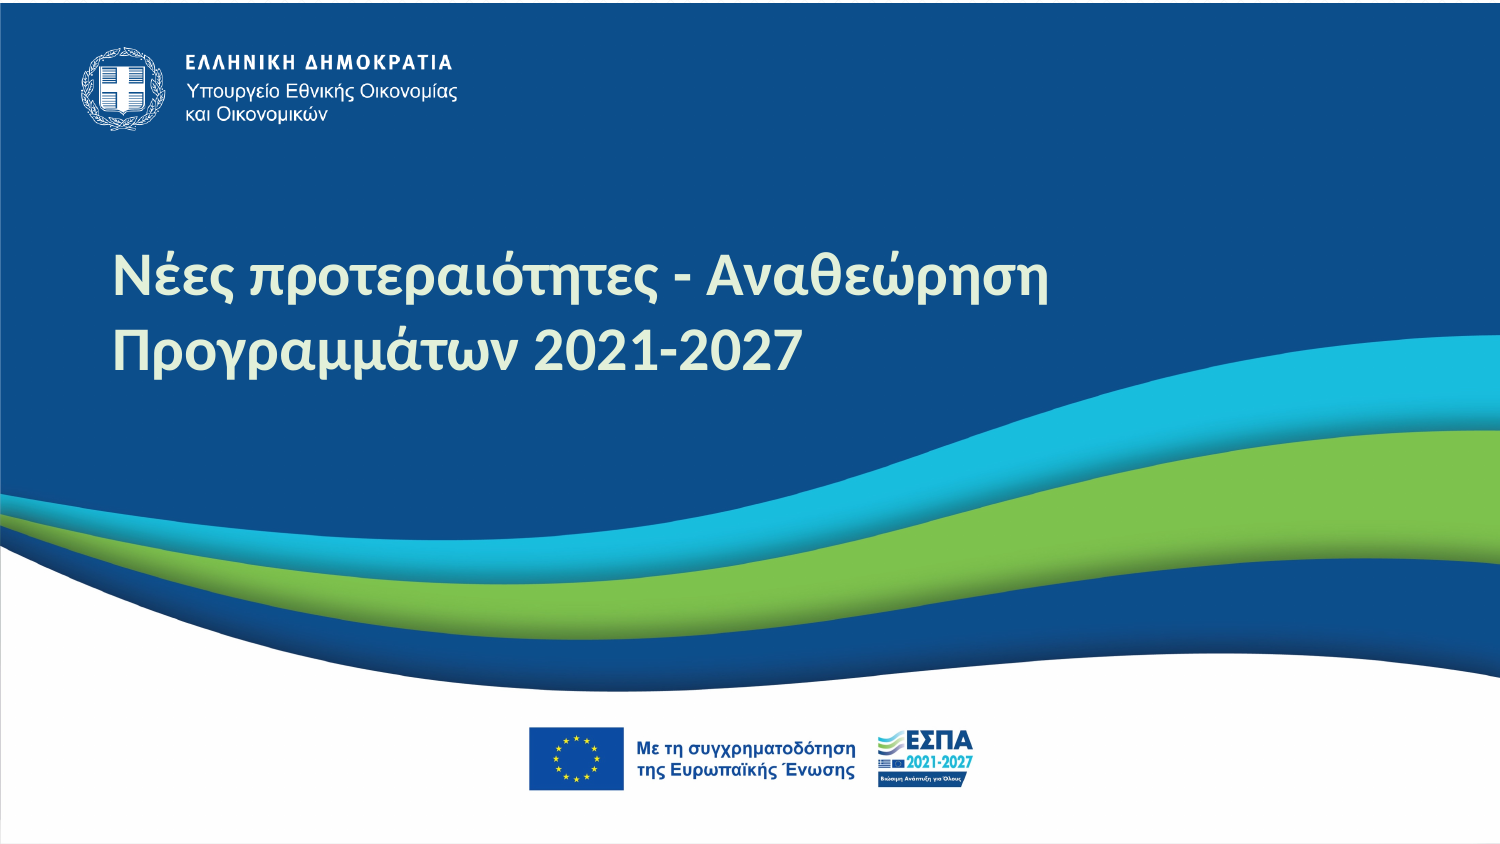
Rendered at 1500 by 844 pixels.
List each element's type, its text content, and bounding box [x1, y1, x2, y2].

text_box Νέες προτεραιότητες - Αναθεώρηση Προγραμμάτων 2021-2027 [97, 165, 1408, 407]
picture [0, 3, 1500, 844]
